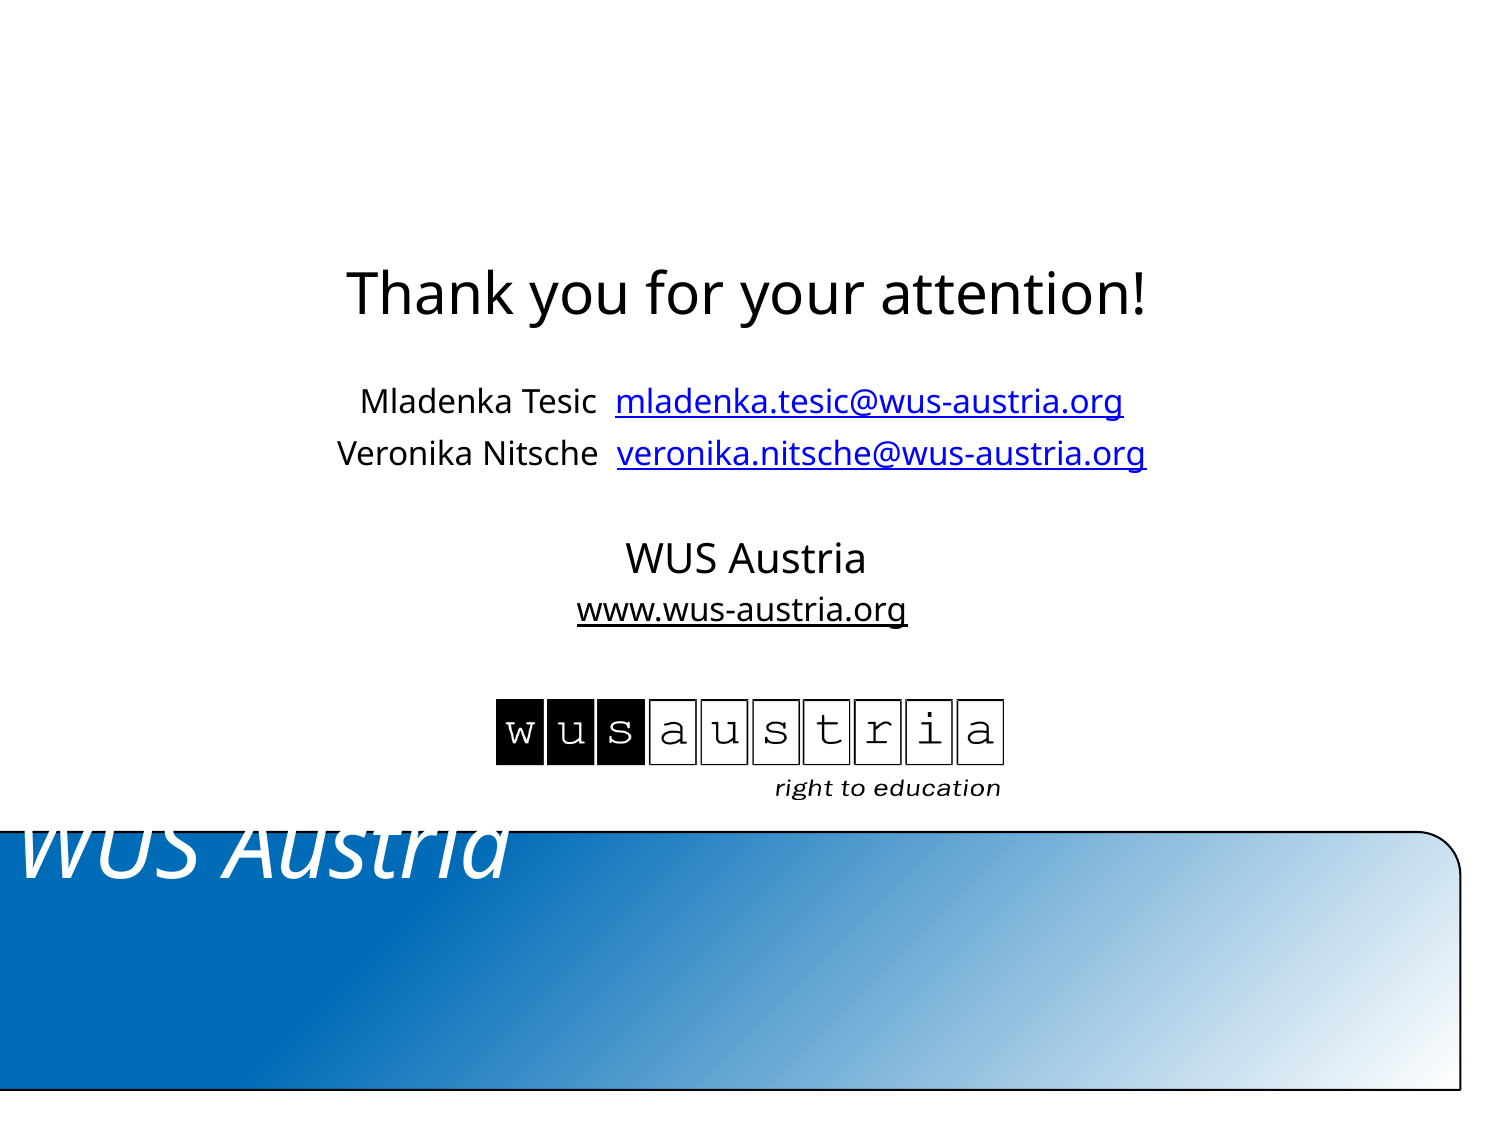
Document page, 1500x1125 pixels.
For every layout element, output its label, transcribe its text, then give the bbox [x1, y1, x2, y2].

picture [495, 699, 1005, 800]
list Thank you for your attention! Mladenka Tesic mladenka.tesic@wus-austria.org Veronika Nitsche veronika.nitsche@wus-austria.org WUS Austria www.wus-austria.org [37, 212, 1456, 866]
